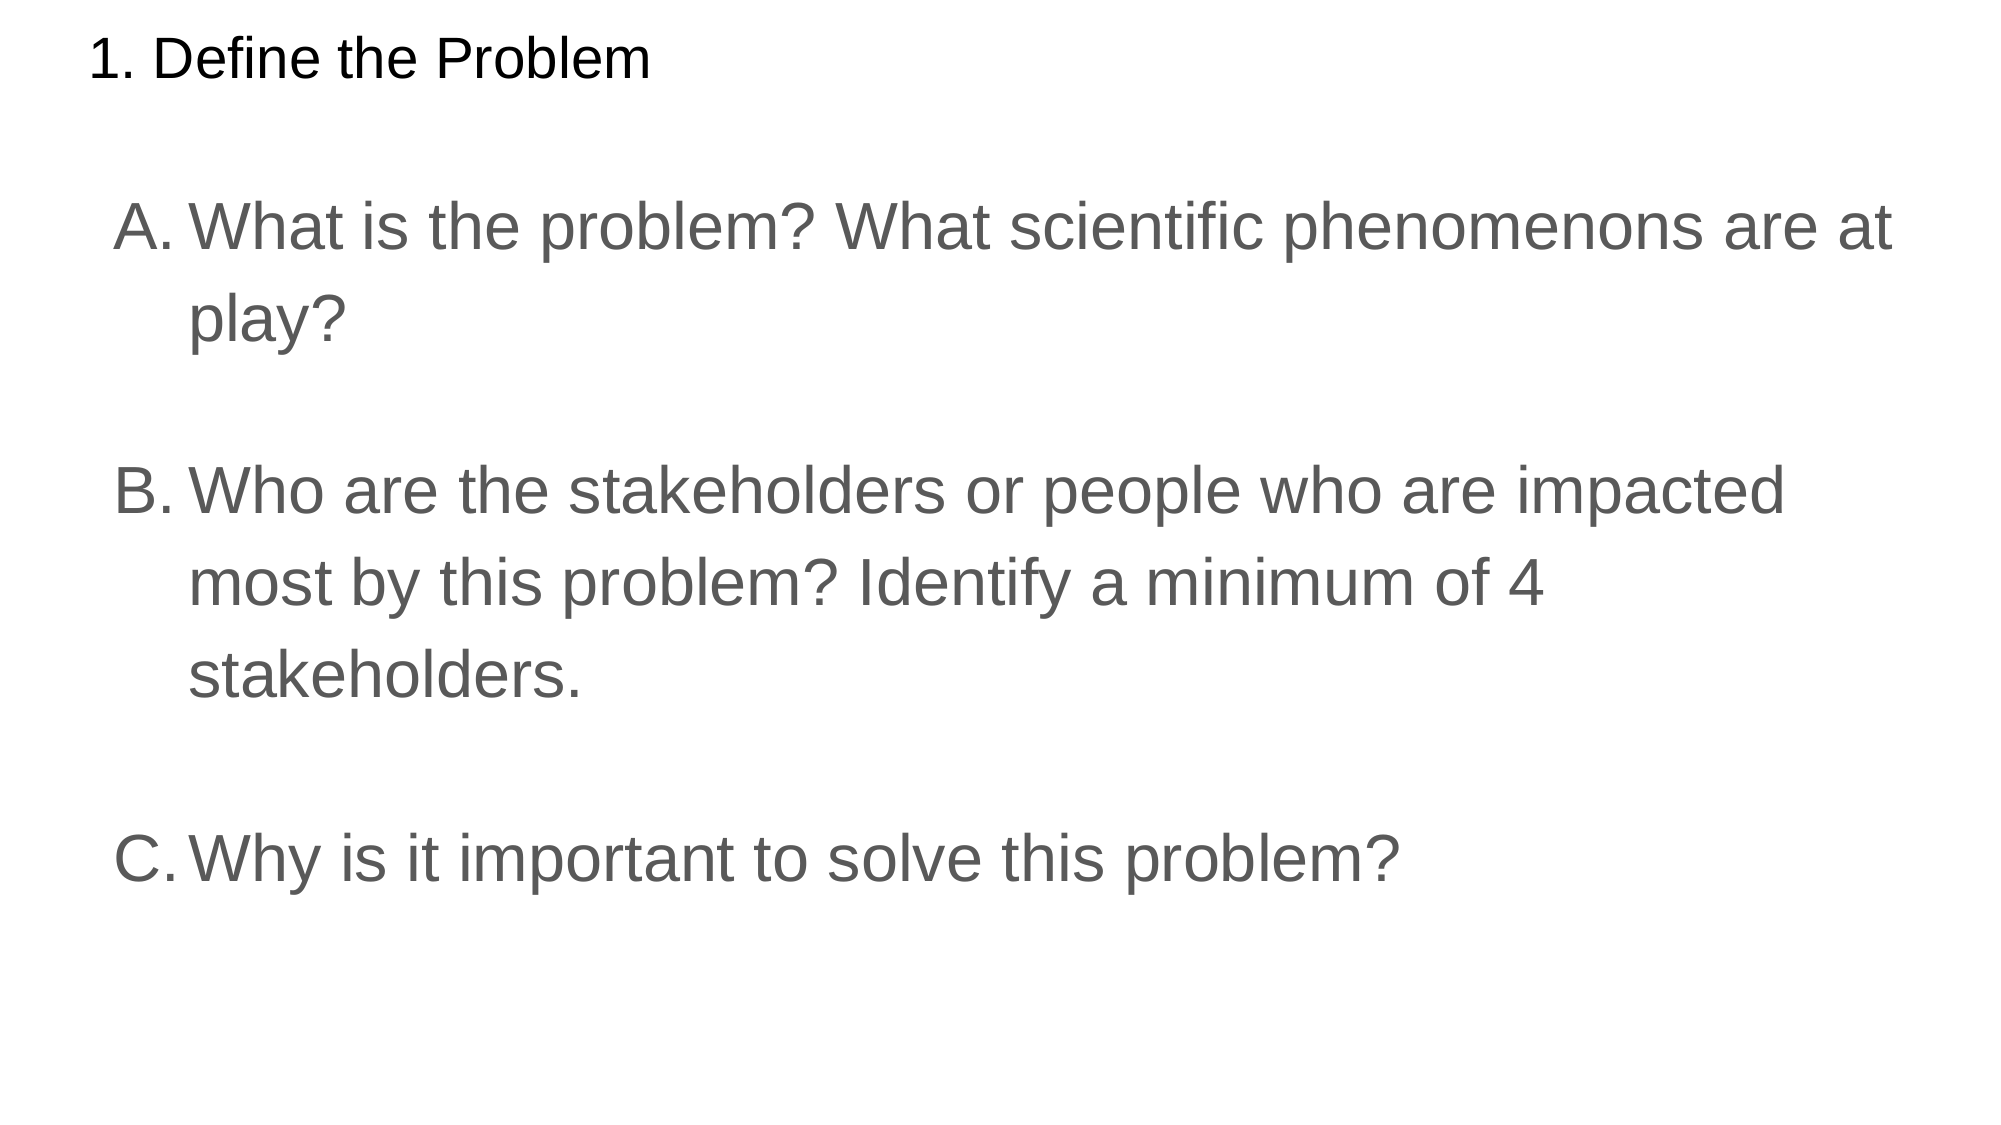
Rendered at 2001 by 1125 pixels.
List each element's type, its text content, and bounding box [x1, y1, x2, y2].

title 1. Define the Problem [68, 0, 1932, 126]
list What is the problem? What scientific phenomenons are at play? Who are the stakeholders or people who are impacted most by this problem? Identify a minimum of 4 stakeholders. Why is it important to solve this problem? [68, 150, 1932, 898]
